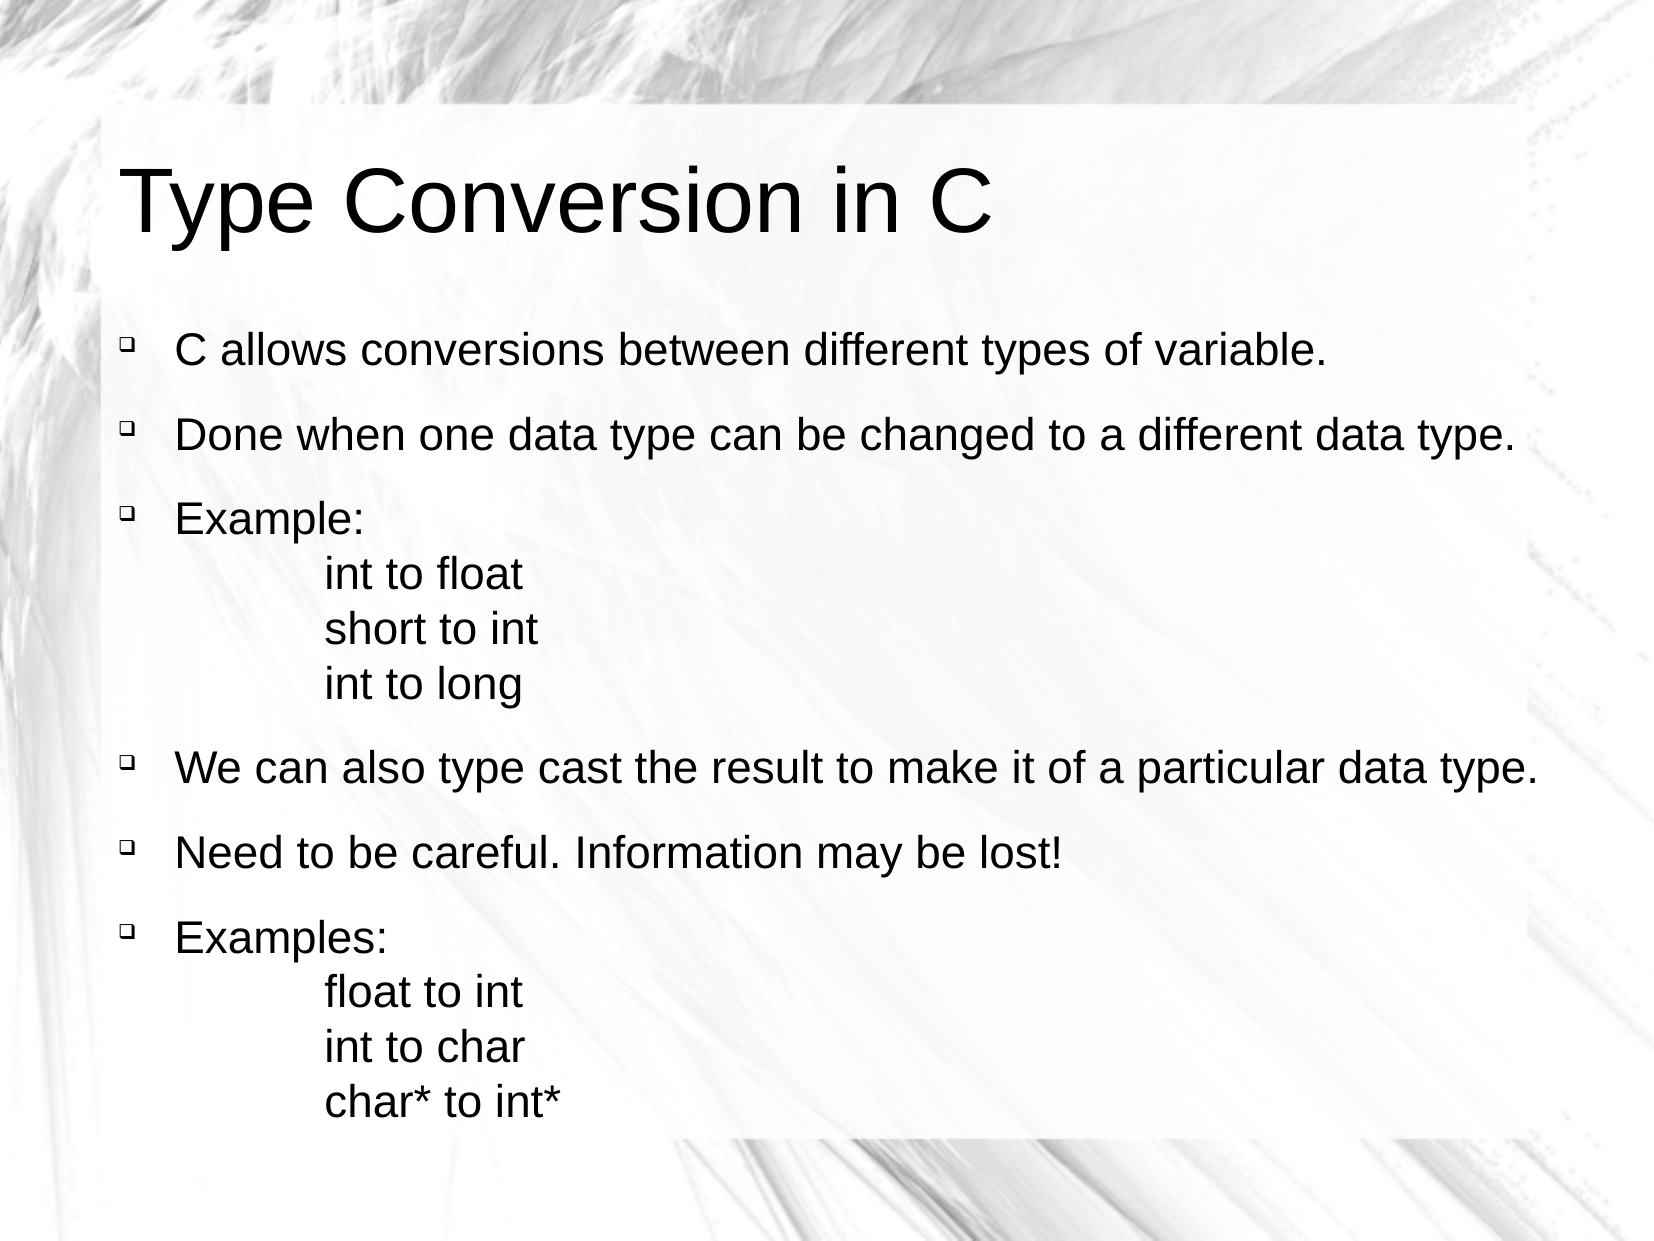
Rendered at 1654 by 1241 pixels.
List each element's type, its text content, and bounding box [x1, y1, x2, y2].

text_box Type Conversion in C [118, 93, 1535, 299]
picture [0, 0, 1654, 1241]
list C allows conversions between different types of variable. Done when one data type can be changed to a different data type. Example: int to float short to int int to long We can also type cast the result to make it of a particular data type. Need to be careful. Information may be lost! Examples: float to int int to char char* to int* [118, 319, 1571, 1180]
